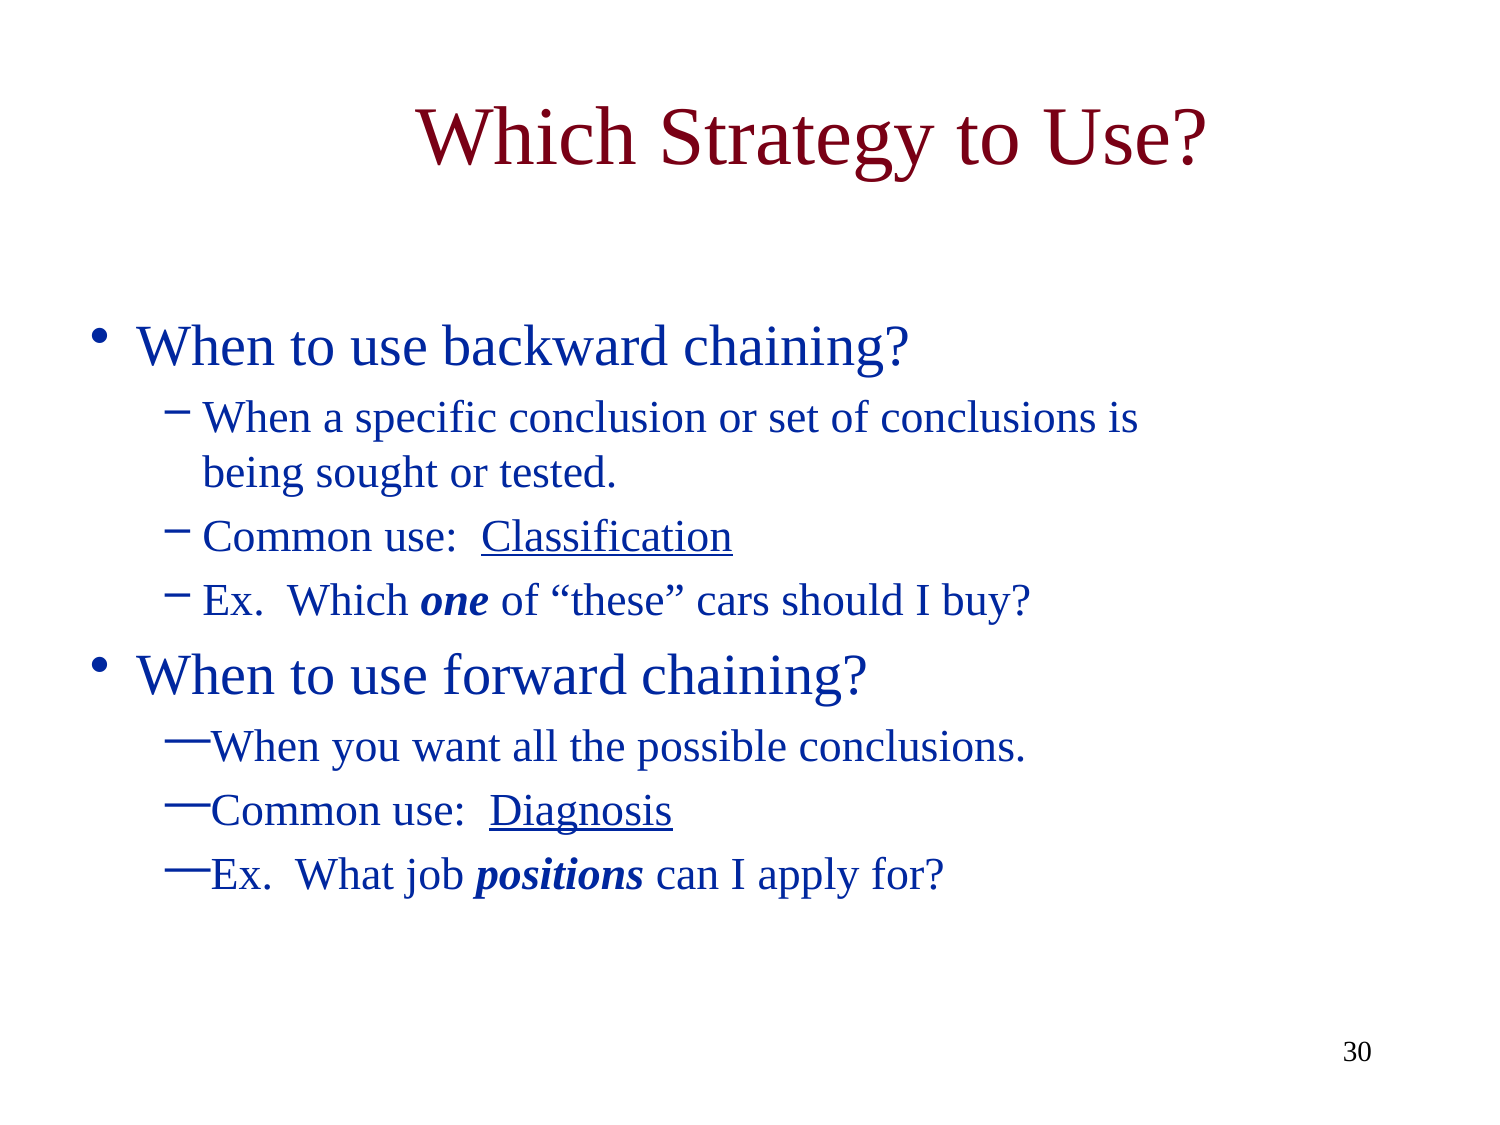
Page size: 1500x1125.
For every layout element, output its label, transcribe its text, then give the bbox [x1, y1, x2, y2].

list When to use backward chaining? When a specific conclusion or set of conclusions is being sought or tested. Common use: Classification Ex. Which one of “these” cars should I buy? When to use forward chaining? When you want all the possible conclusions. Common use: Diagnosis Ex. What job positions can I apply for? [0, 299, 1263, 976]
slide_number 30 [1074, 1024, 1388, 1101]
title Which Strategy to Use? [249, 0, 1376, 263]
